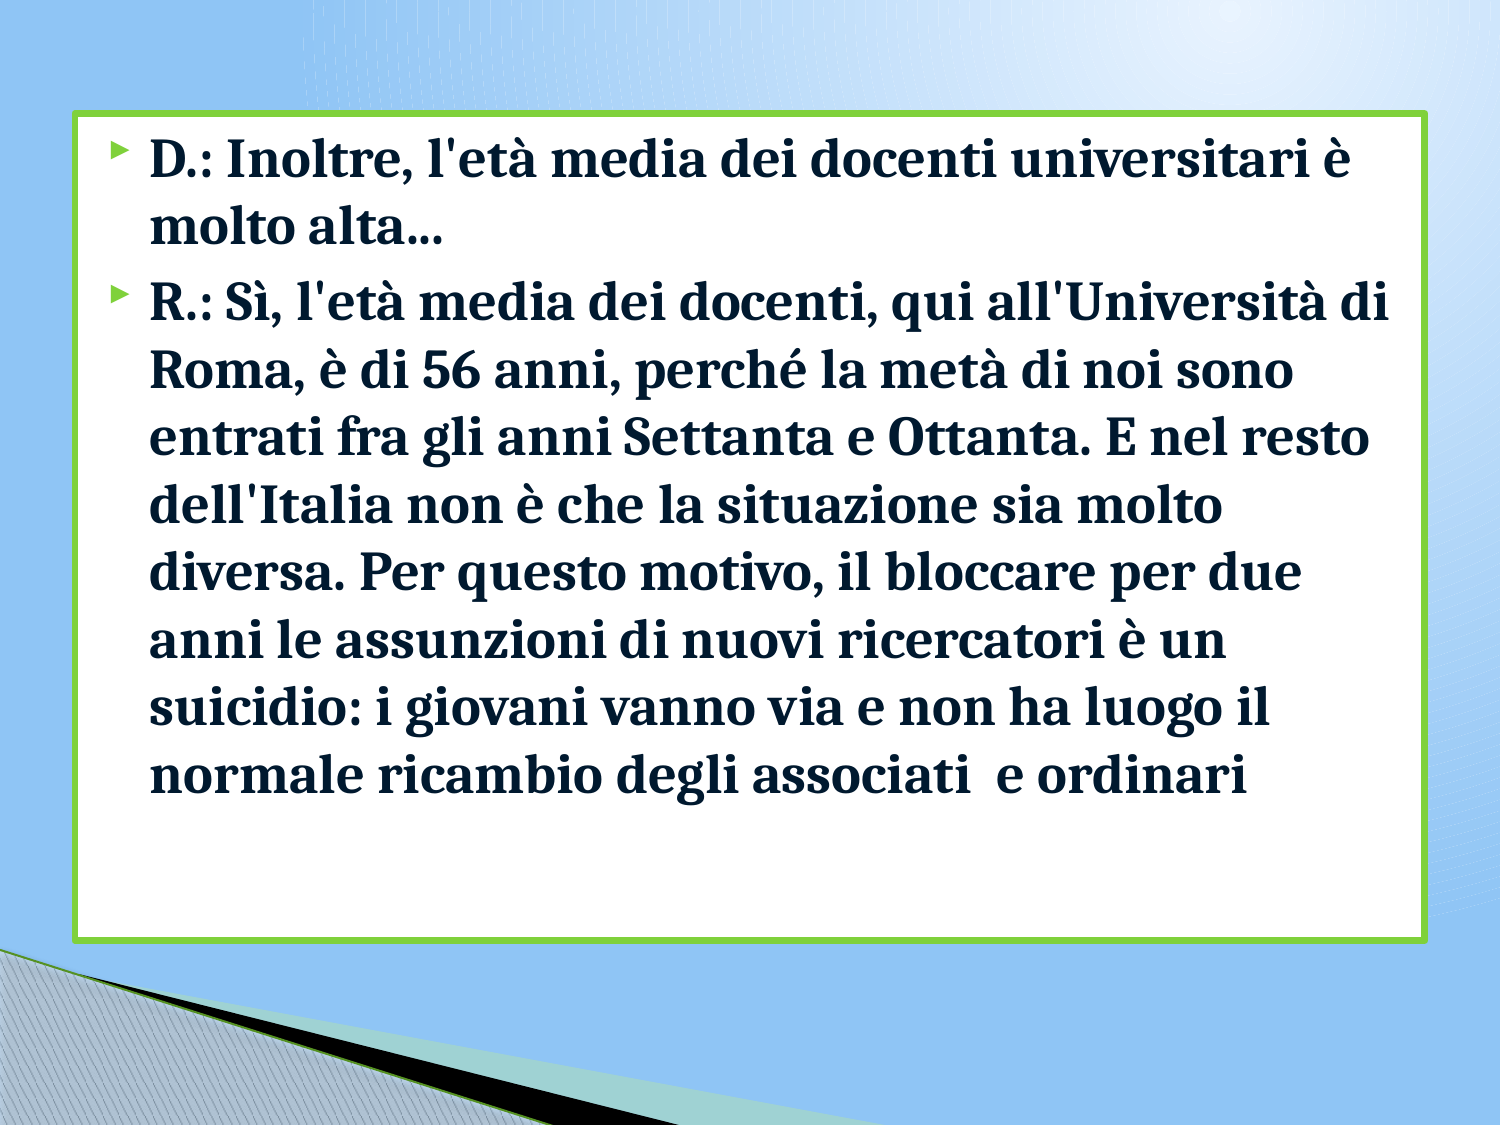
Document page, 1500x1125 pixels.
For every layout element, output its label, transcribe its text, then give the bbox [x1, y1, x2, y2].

list D.: Inoltre, l'età media dei docenti universitari è molto alta... R.: Sì, l'età media dei docenti, qui all'Università di Roma, è di 56 anni, perché la metà di noi sono entrati fra gli anni Settanta e Ottanta. E nel resto dell'Italia non è che la situazione sia molto diversa. Per questo motivo, il bloccare per due anni le assunzioni di nuovi ricercatori è un suicidio: i giovani vanno via e non ha luogo il normale ricambio degli associati e ordinari [72, 110, 1428, 944]
